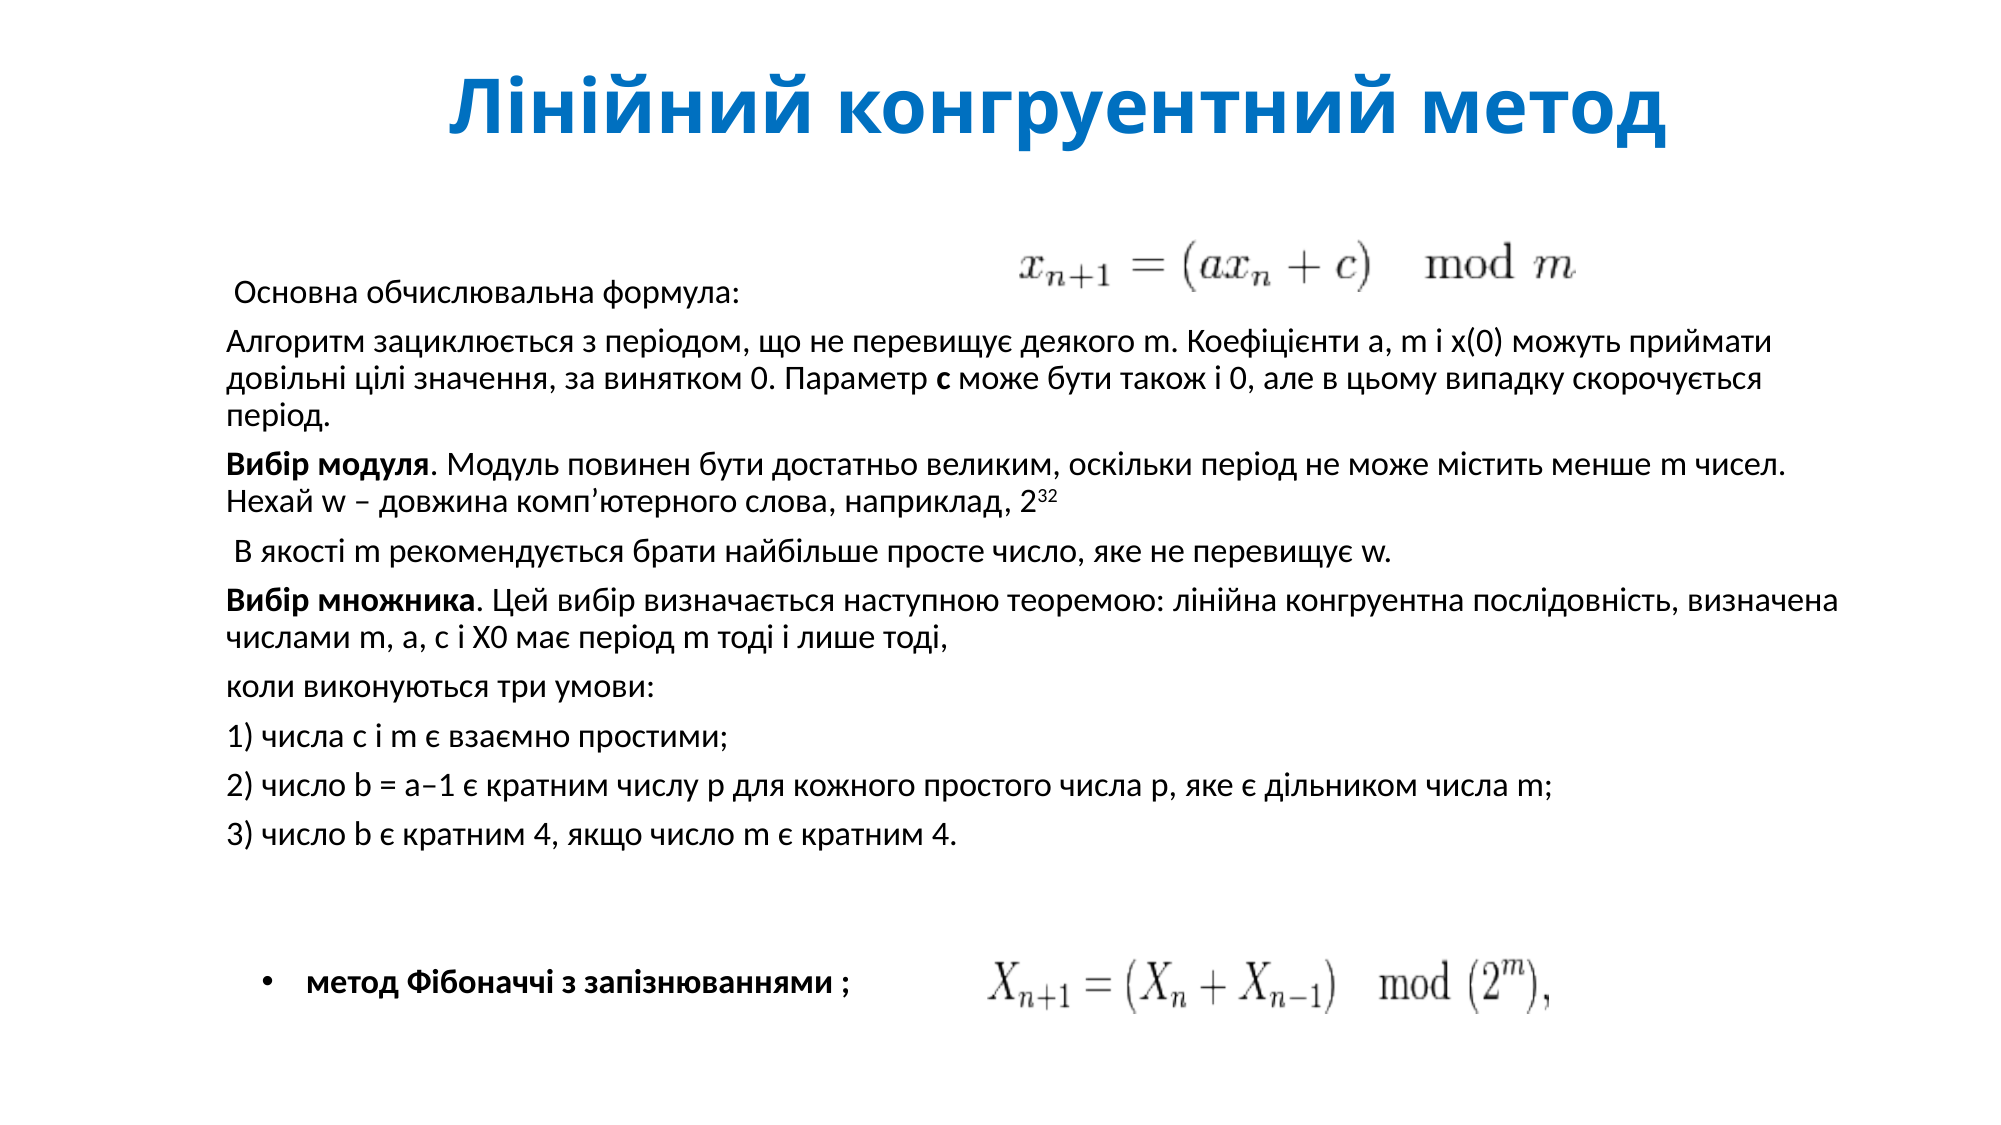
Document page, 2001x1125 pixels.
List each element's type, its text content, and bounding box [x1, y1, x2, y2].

title Лінійний конгруентний метод [137, 59, 1863, 158]
picture [1019, 239, 1576, 292]
picture [987, 957, 1549, 1014]
list Основна обчислювальна формула: Алгоритм зациклюється з періодом, що не перевищує деякого m. Коефіцієнти а, m і x(0) можуть приймати довільні цілі значення, за винятком 0. Параметр с може бути також і 0, але в цьому випадку скорочується період. Вибір модуля. Модуль повинен бути достатньо великим, оскільки період не може містить менше m чисел. Нехай w – довжина комп’ютерного слова, наприклад, 232 В якості m рекомендується брати найбільше просте число, яке не перевищує w. Вибір множника. Цей вибір визначається наступною теоремою: лінійна конгруентна послідовність, визначена числами m, a, c і X0 має період m тоді і лише тоді, коли виконуються три умови: 1) числа c і m є взаємно простими; 2) число b = a–1 є кратним числу p для кожного простого числа p, яке є дільником числа m; 3) число b є кратним 4, якщо число m є кратним 4. метод Фібоначчі з запізнюваннями ; [137, 200, 1863, 1014]
